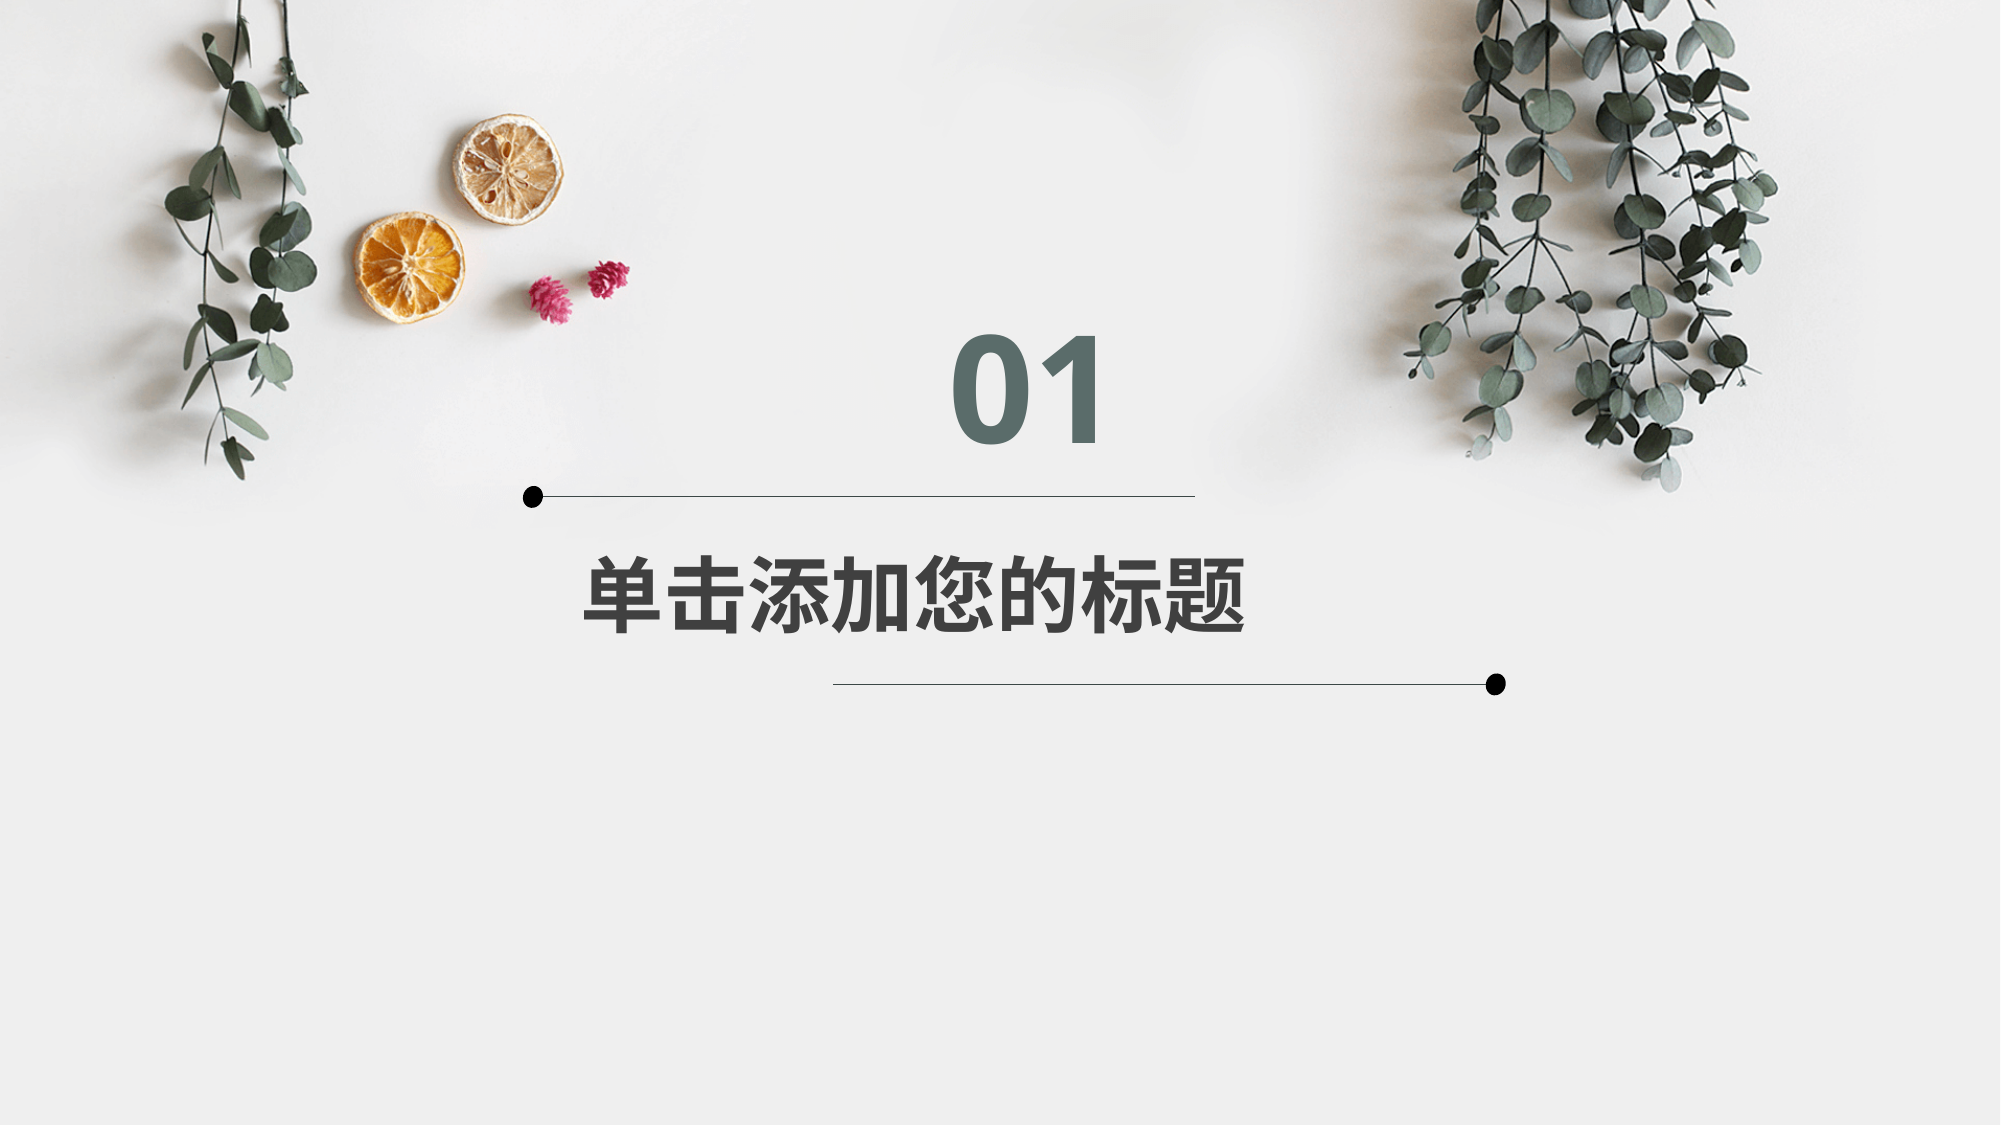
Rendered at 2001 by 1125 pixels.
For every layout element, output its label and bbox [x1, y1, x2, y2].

picture [0, 0, 2000, 1125]
text_box [523, 485, 1196, 509]
text_box [833, 673, 1506, 696]
